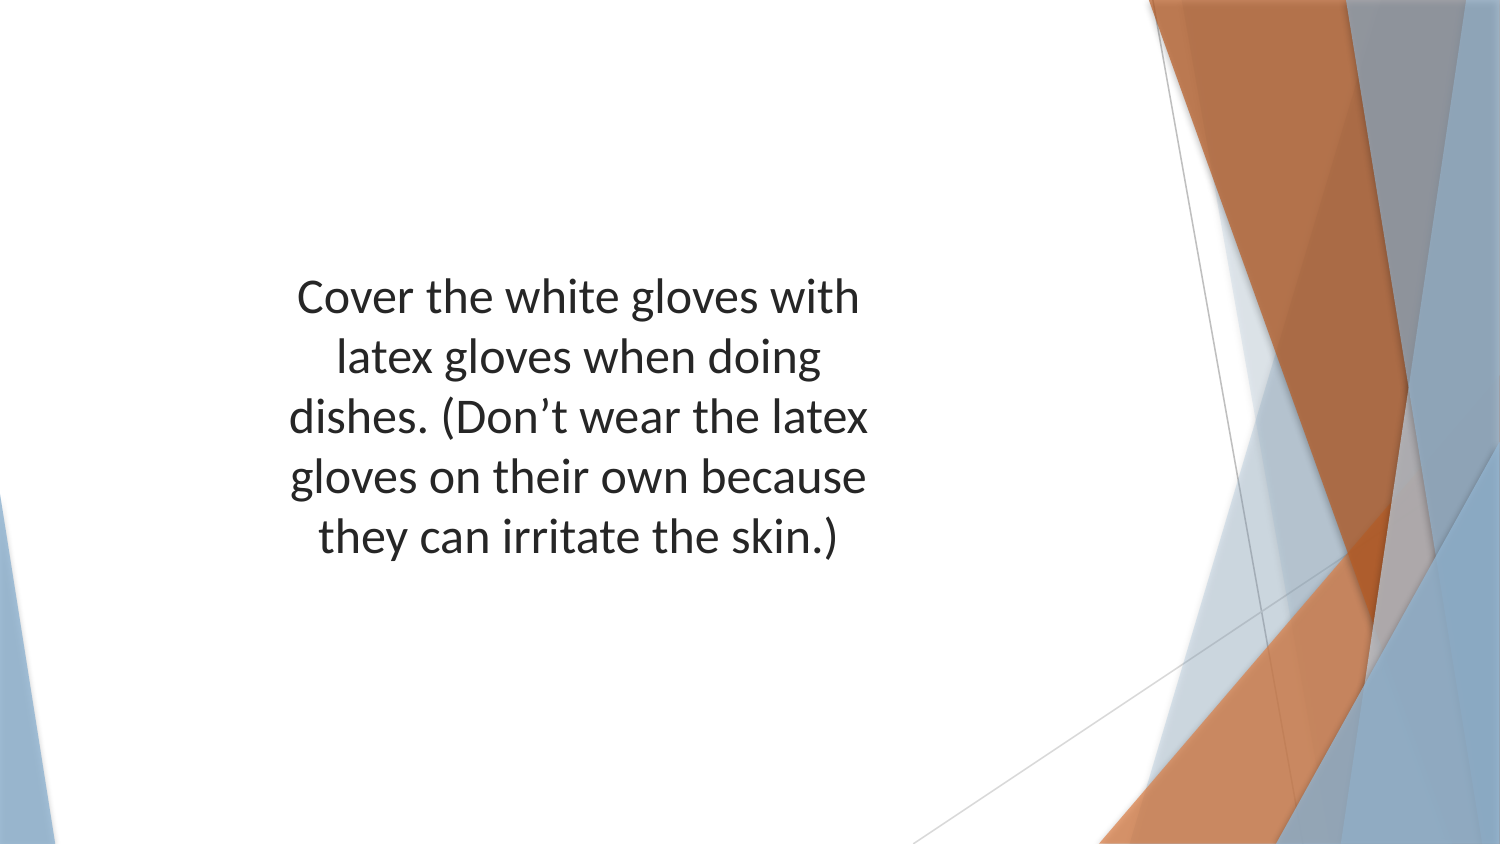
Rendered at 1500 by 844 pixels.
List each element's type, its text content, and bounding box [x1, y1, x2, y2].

list Cover the white gloves with latex gloves when doing dishes. (Don’t wear the latex gloves on their own because they can irritate the skin.) [253, 256, 904, 599]
